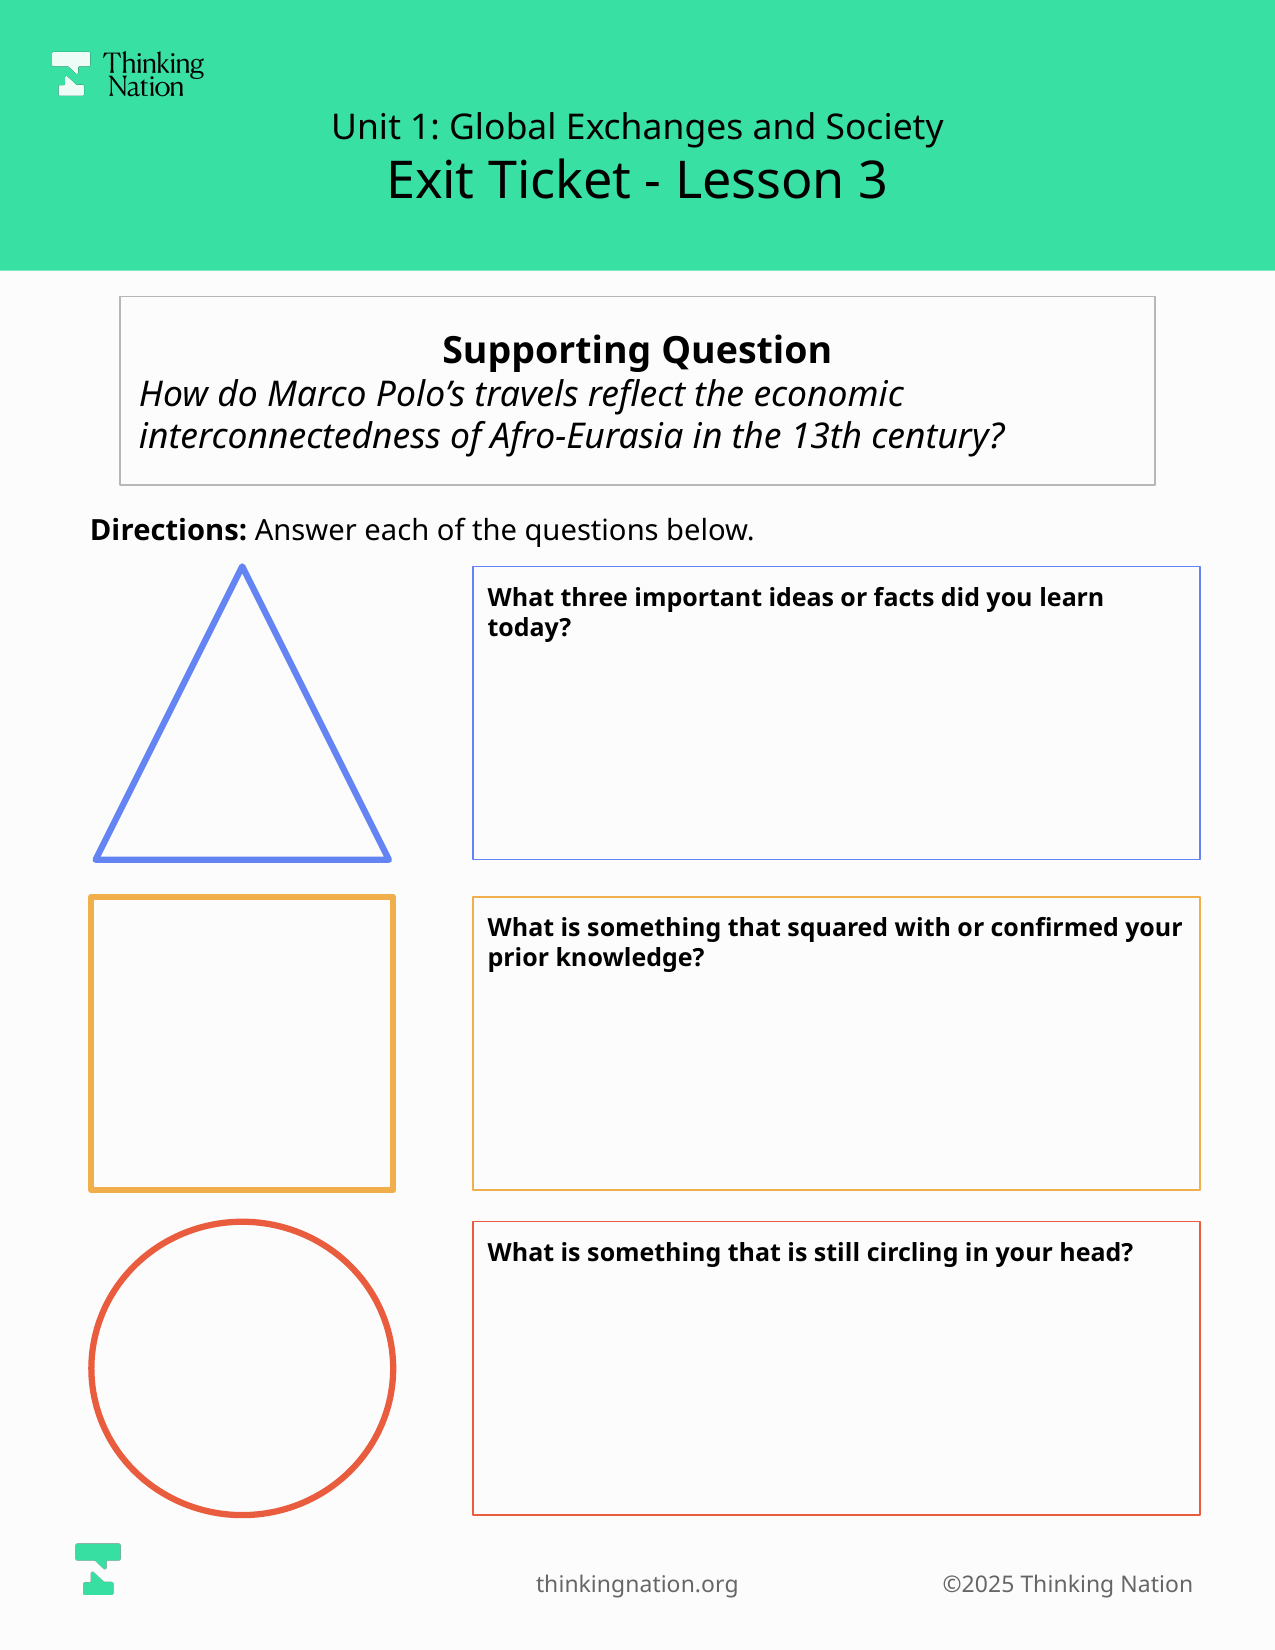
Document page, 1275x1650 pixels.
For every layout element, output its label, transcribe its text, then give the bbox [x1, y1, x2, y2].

text_box ©2025 Thinking Nation [907, 1553, 1210, 1605]
text_box Supporting Question How do Marco Polo’s travels reflect the economic interconnectedness of Afro-Eurasia in the 13th century? [119, 296, 1156, 485]
text_box Directions: Answer each of the questions below. [74, 496, 1201, 562]
text_box What three important ideas or facts did you learn today? [472, 566, 1201, 860]
picture [62, 1533, 134, 1605]
text_box thinkingnation.org [486, 1553, 789, 1605]
text_box What is something that is still circling in your head? [472, 1221, 1201, 1516]
text_box [95, 566, 389, 860]
picture [35, 37, 210, 110]
text_box Unit 1: Global Exchanges and Society Exit Ticket - Lesson 3 [0, 0, 1275, 271]
text_box [91, 1221, 394, 1516]
text_box [91, 896, 394, 1191]
text_box What is something that squared with or confirmed your prior knowledge? [472, 896, 1201, 1191]
